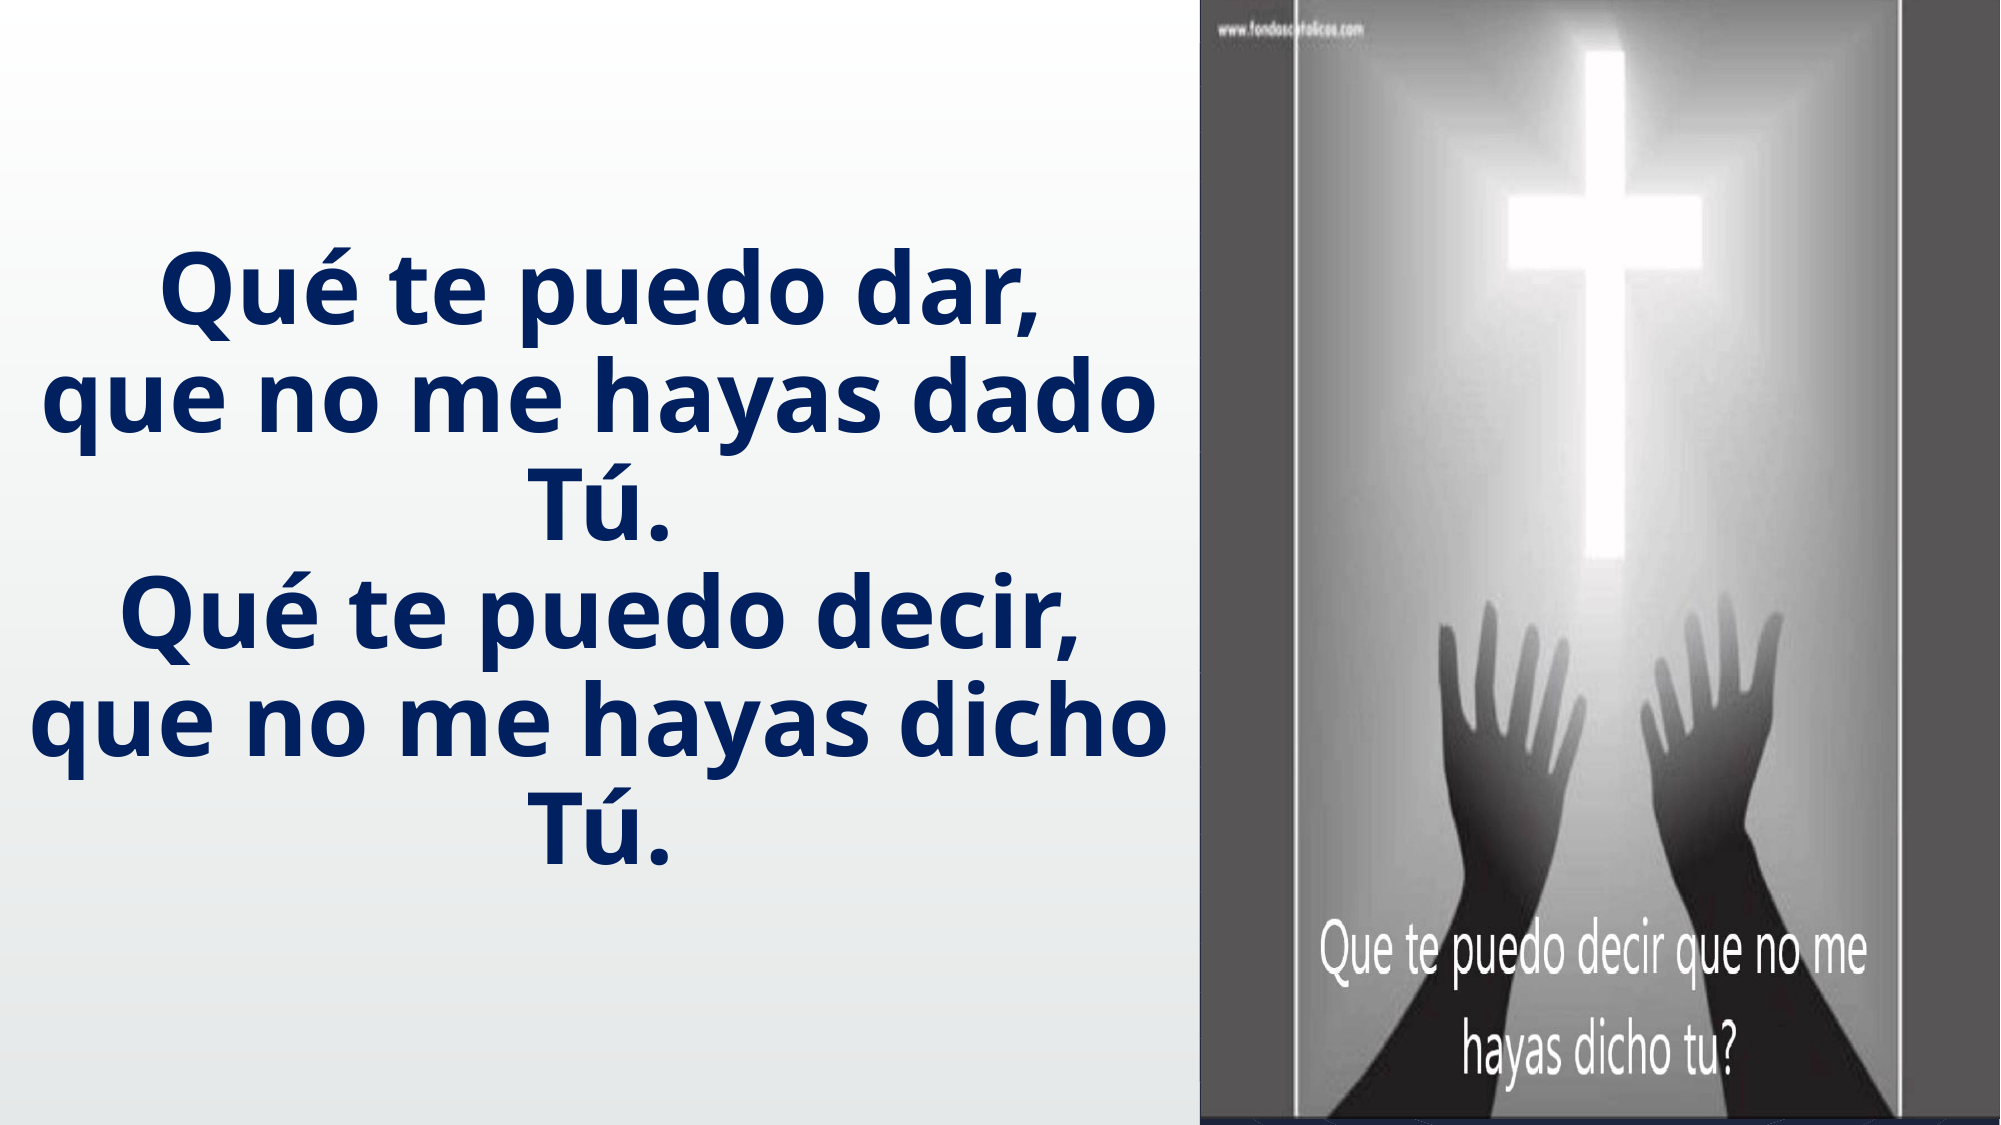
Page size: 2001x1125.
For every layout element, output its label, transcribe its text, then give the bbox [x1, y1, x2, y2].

picture [1200, 0, 2000, 1124]
title Qué te puedo dar, que no me hayas dado Tú. Qué te puedo decir, que no me hayas dicho Tú. [0, 0, 1201, 1125]
